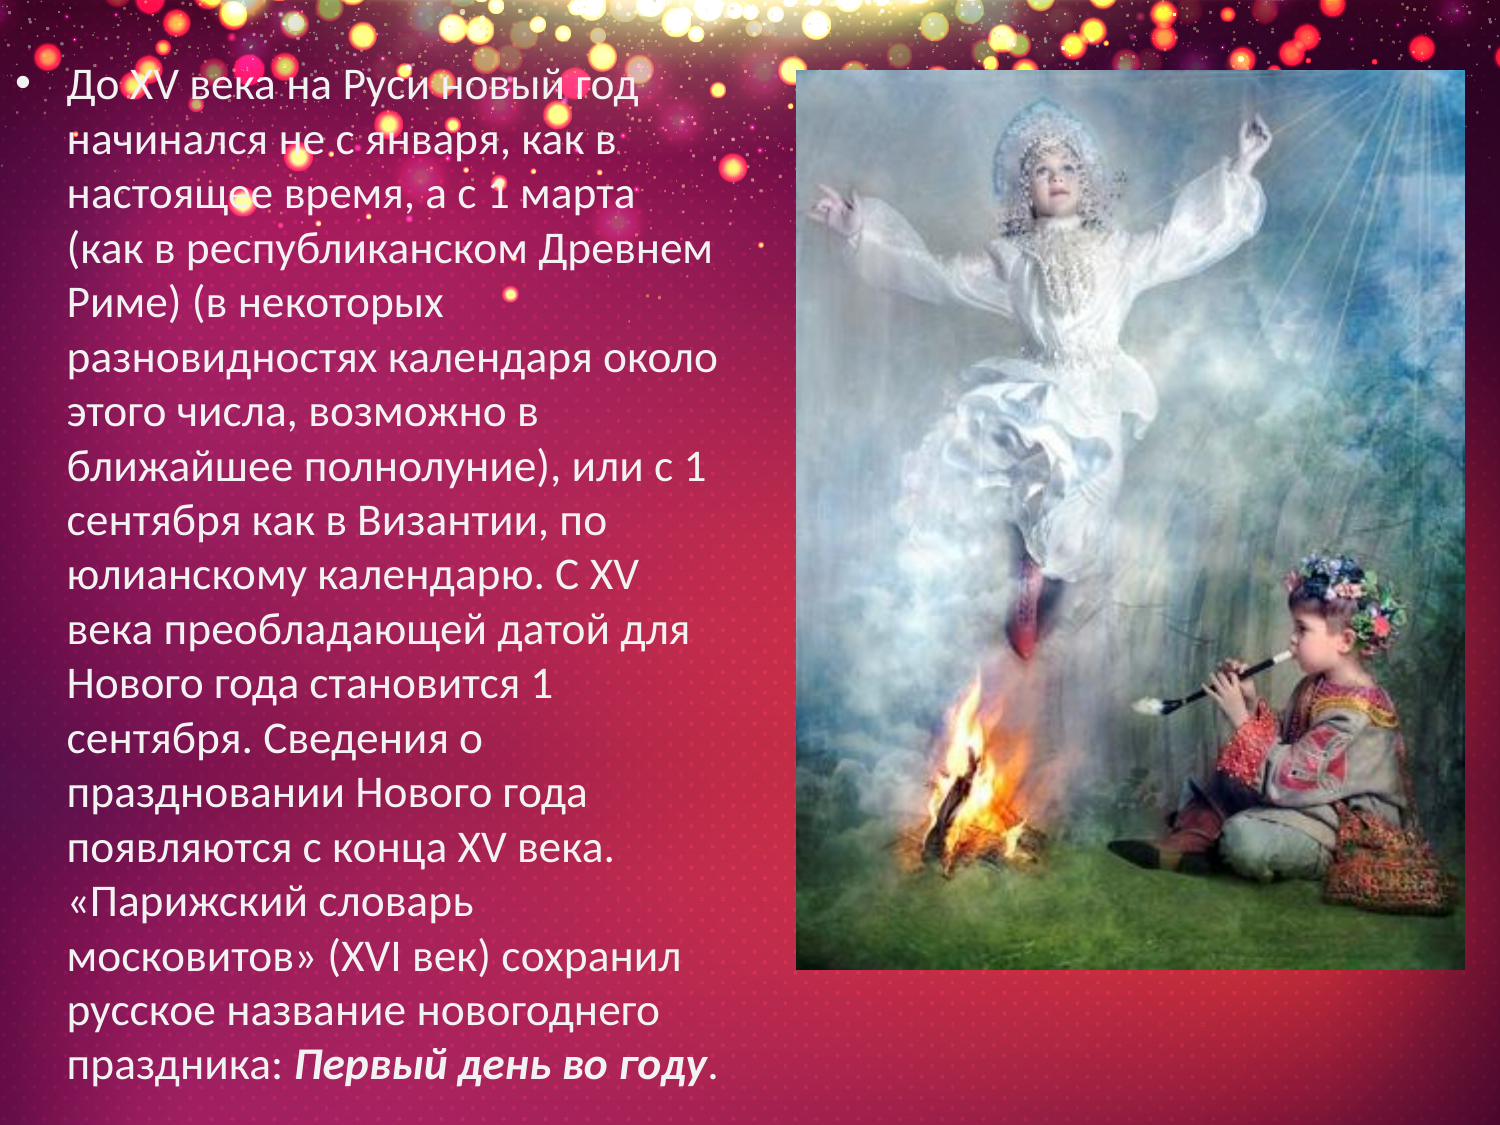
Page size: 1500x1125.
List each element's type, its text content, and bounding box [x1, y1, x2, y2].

picture [0, 0, 1500, 1125]
list До XV века на Руси новый год начинался не с января, как в настоящее время, а с 1 марта (как в республиканском Древнем Риме) (в некоторых разновидностях календаря около этого числа, возможно в ближайшее полнолуние), или с 1 сентября как в Византии, по юлианскому календарю. С XV века преобладающей датой для Нового года становится 1 сентября. Сведения о праздновании Нового года появляются с конца XV века. «Парижский словарь московитов» (XVI век) сохранил русское название новогоднего праздника: Первый день во году. [0, 46, 738, 1125]
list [796, 70, 1466, 970]
